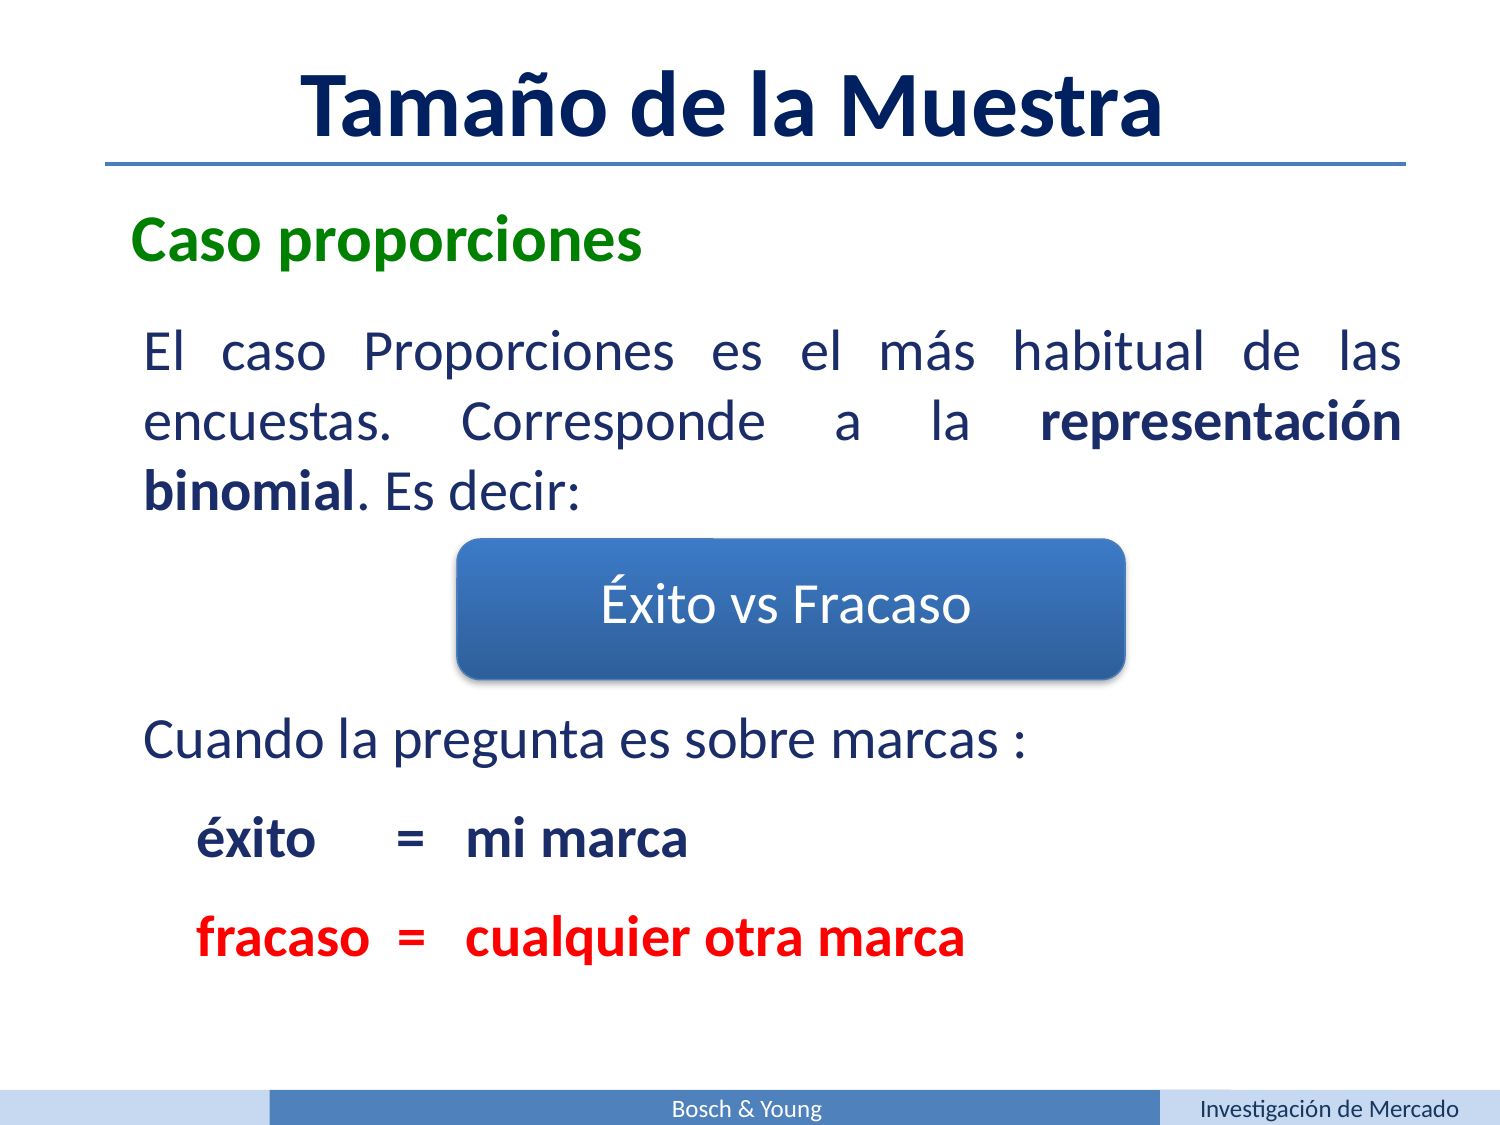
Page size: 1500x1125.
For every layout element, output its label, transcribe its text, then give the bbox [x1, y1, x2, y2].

text_box Caso proporciones [117, 187, 1380, 375]
text_box [0, 1088, 272, 1125]
text_box Bosch & Young [272, 1088, 1158, 1125]
text_box El caso Proporciones es el más habitual de las encuestas. Corresponde a la representación binomial. Es decir: Éxito vs Fracaso Cuando la pregunta es sobre marcas : éxito = mi marca fracaso = cualquier otra marca [128, 304, 1418, 976]
text_box Tamaño de la Muestra [46, 35, 1418, 163]
text_box Investigación de Mercado [1158, 1088, 1500, 1125]
